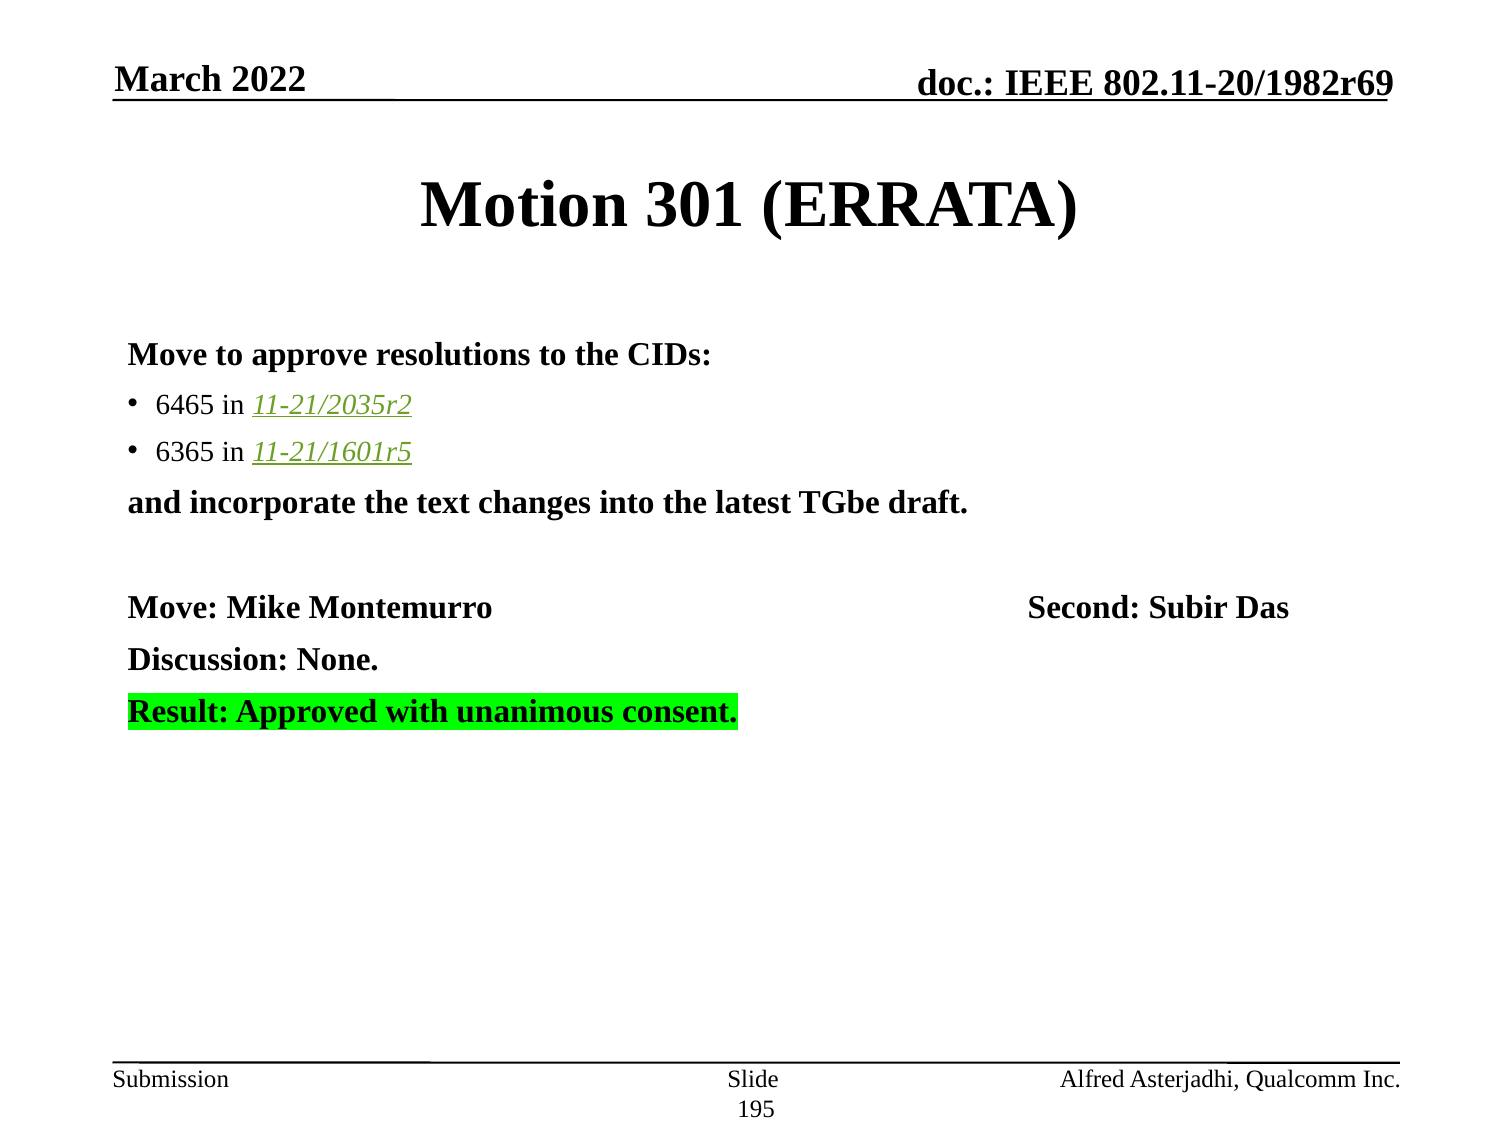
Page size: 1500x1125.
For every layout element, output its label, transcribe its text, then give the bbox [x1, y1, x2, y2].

slide_number Slide 195 [712, 1061, 800, 1123]
footer Alfred Asterjadhi, Qualcomm Inc. [878, 1061, 1402, 1093]
title Motion 301 (ERRATA) [112, 112, 1388, 288]
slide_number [114, 54, 423, 100]
list Move to approve resolutions to the CIDs: 6465 in 11-21/2035r2 6365 in 11-21/1601r5 and incorporate the text changes into the latest TGbe draft. Move: Mike Montemurro Second: Subir Das Discussion: None. Result: Approved with unanimous consent. [112, 324, 1388, 1063]
